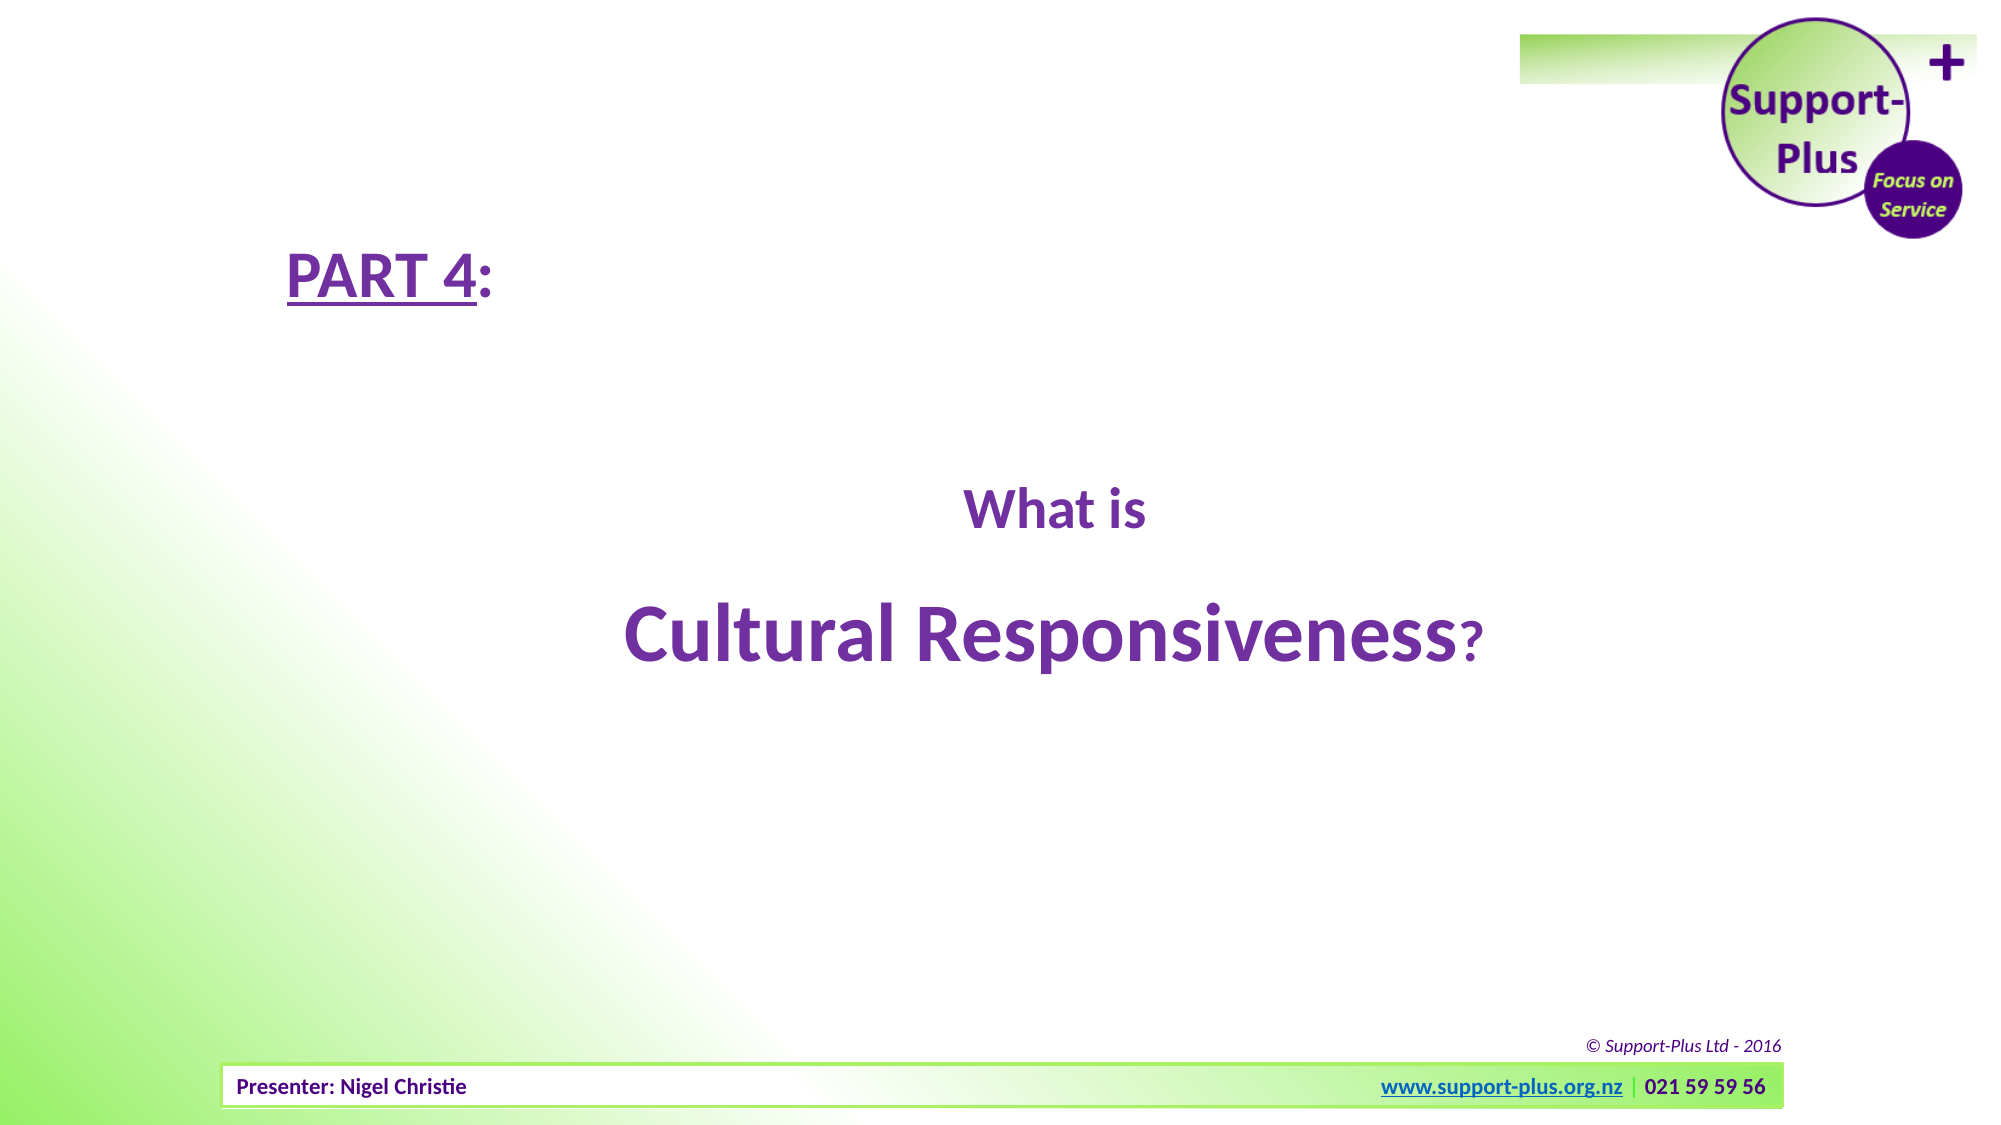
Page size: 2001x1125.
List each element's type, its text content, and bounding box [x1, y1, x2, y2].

text_box © Support-Plus Ltd - 2016 [1570, 1026, 1819, 1064]
picture [1514, 15, 1983, 246]
text_box PART 4: [271, 223, 757, 319]
text_box Presenter: Nigel Christie www.support-plus.org.nz | 021 59 59 56 [221, 1063, 1783, 1107]
text_box What is Cultural Responsiveness? [354, 463, 1756, 686]
